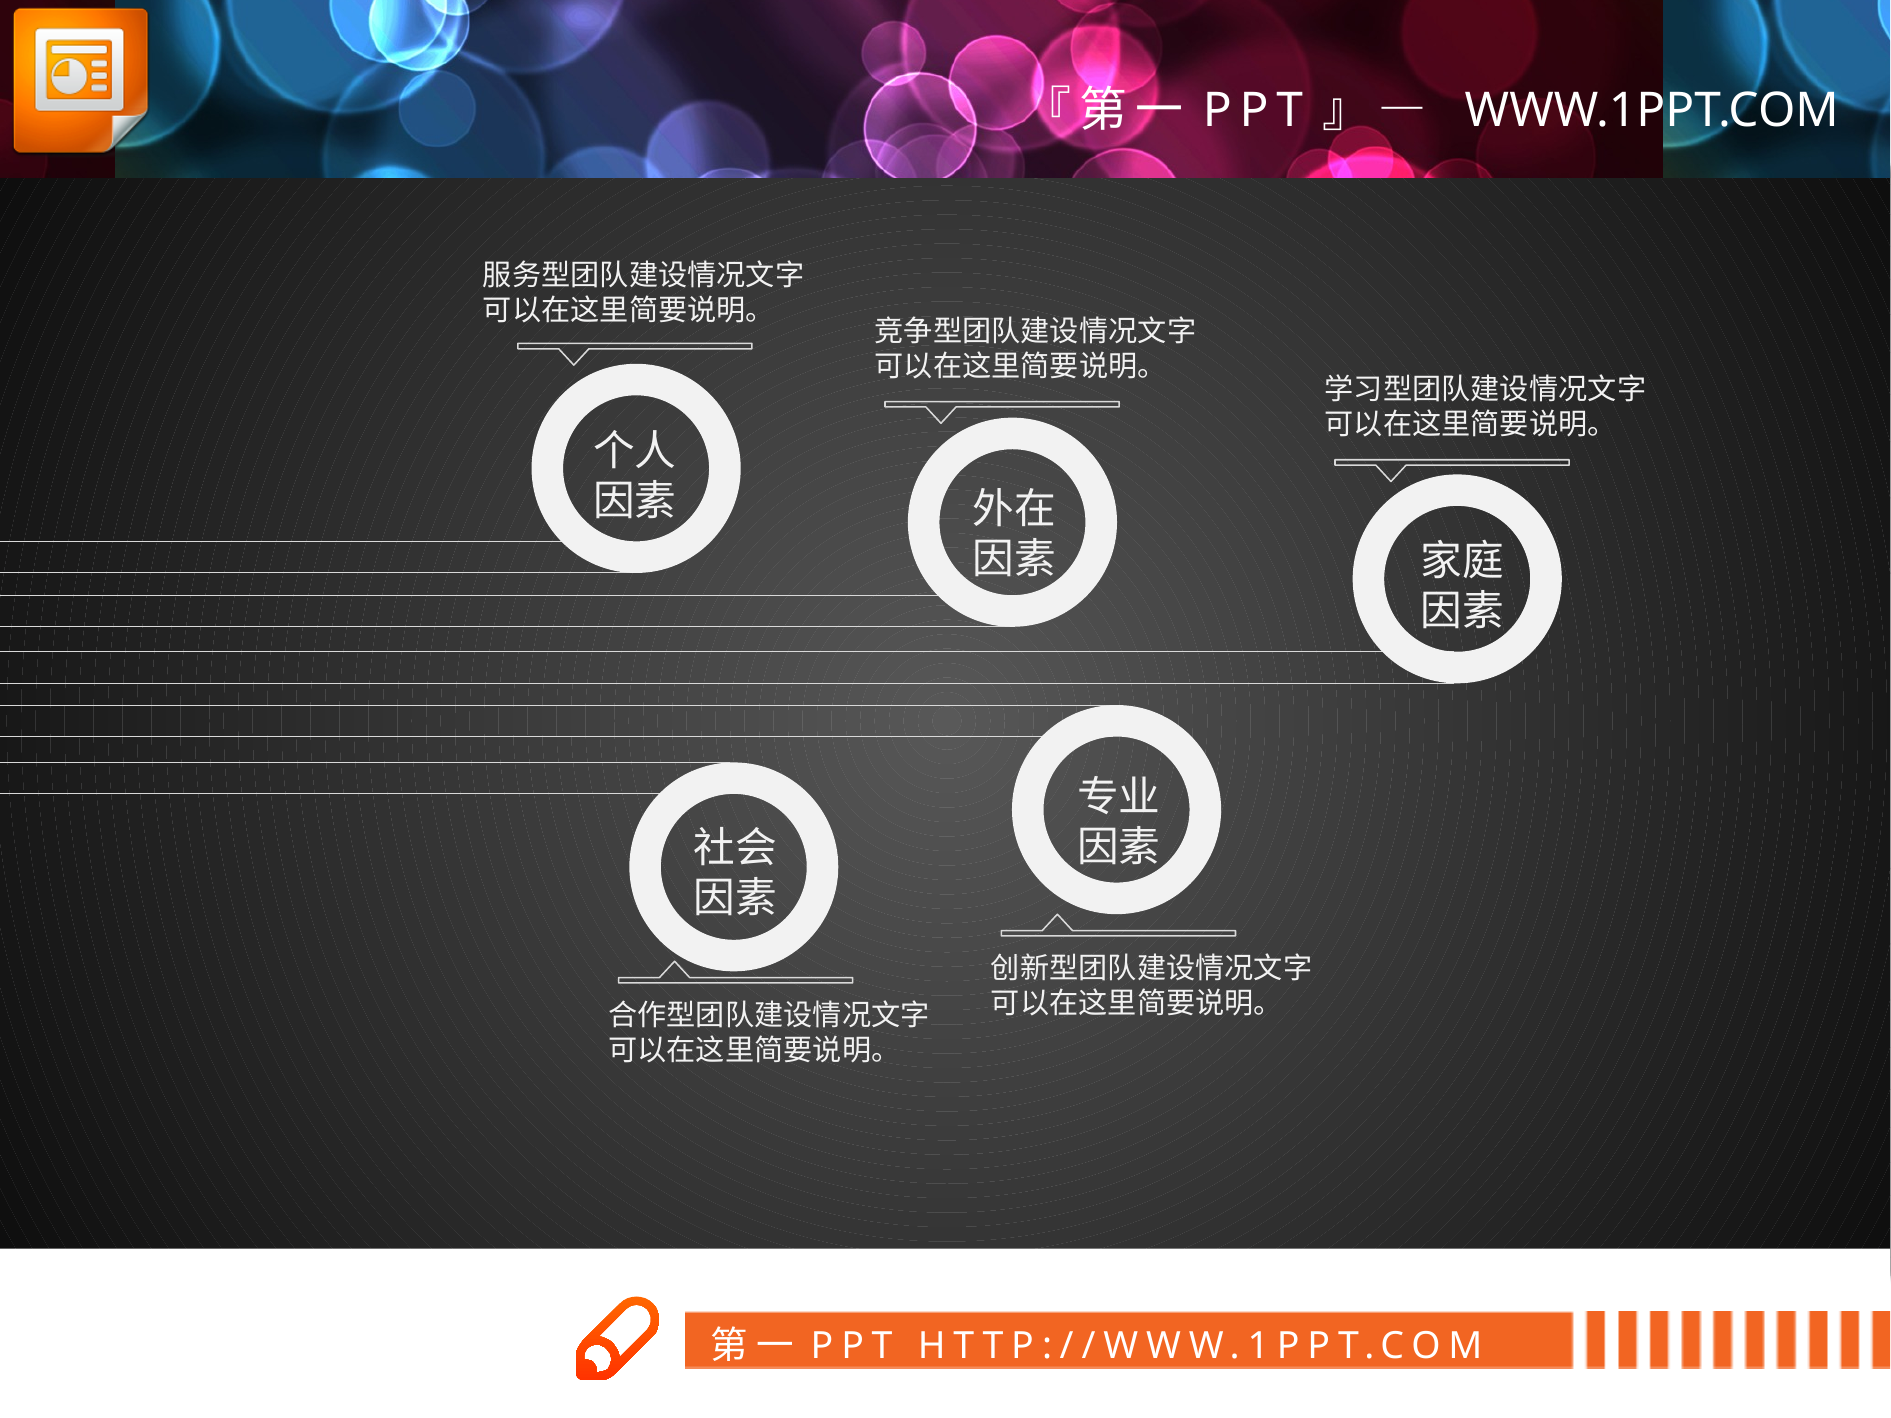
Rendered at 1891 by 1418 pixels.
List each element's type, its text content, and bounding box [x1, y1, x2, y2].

text_box [0, 595, 902, 627]
text_box 创新型团队建设情况文字可以在这里简要说明。 [976, 941, 1341, 1027]
text_box [517, 343, 752, 362]
text_box 合作型团队建设情况文字可以在这里简要说明。 [593, 988, 958, 1074]
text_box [907, 417, 1118, 628]
picture [685, 1311, 1891, 1369]
text_box 学习型团队建设情况文字可以在这里简要说明。 [1309, 362, 1674, 448]
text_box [1352, 474, 1563, 684]
text_box [1335, 459, 1570, 472]
text_box [0, 651, 1347, 684]
picture [0, 0, 1891, 178]
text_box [531, 363, 741, 574]
text_box [0, 541, 526, 573]
text_box [0, 705, 1009, 737]
text_box [1001, 923, 1236, 936]
text_box [618, 977, 853, 983]
text_box [0, 762, 627, 794]
text_box 竞争型团队建设情况文字可以在这里简要说明。 [859, 304, 1224, 390]
text_box 服务型团队建设情况文字可以在这里简要说明。 [468, 248, 833, 334]
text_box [629, 762, 839, 972]
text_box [1011, 704, 1222, 915]
text_box [885, 401, 1120, 416]
